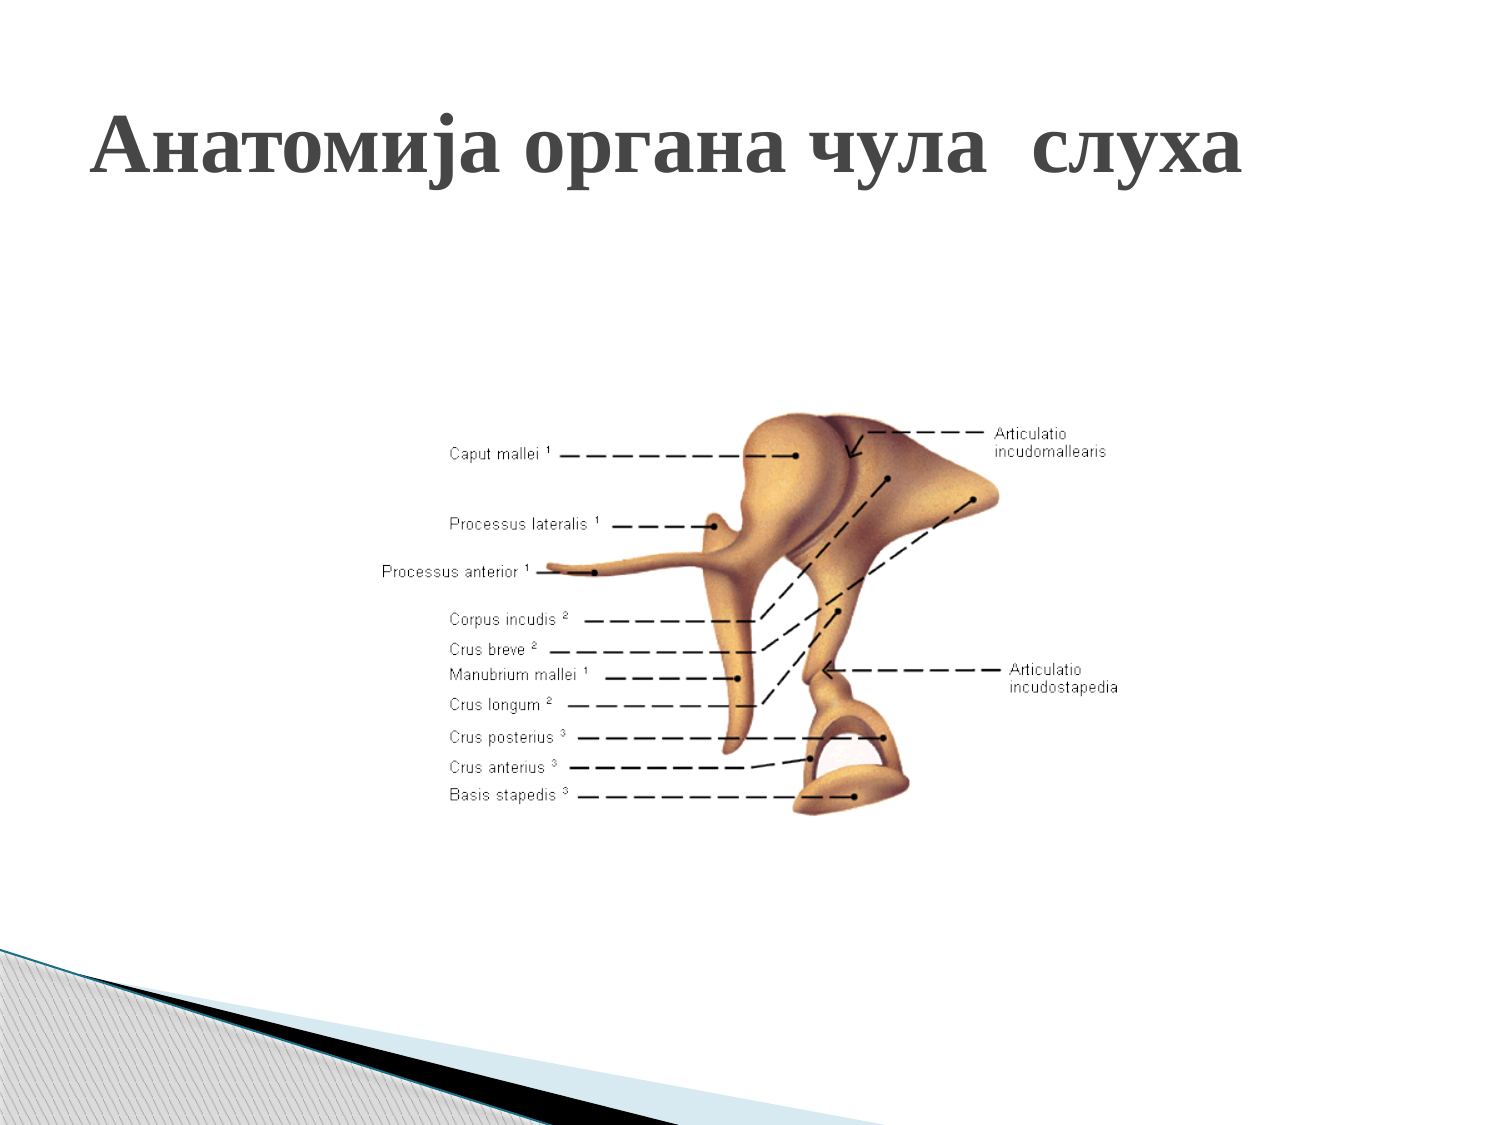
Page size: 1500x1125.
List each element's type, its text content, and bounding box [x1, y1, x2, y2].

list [382, 411, 1118, 817]
title Анатомија оргaна чула слуха [75, 45, 1425, 233]
